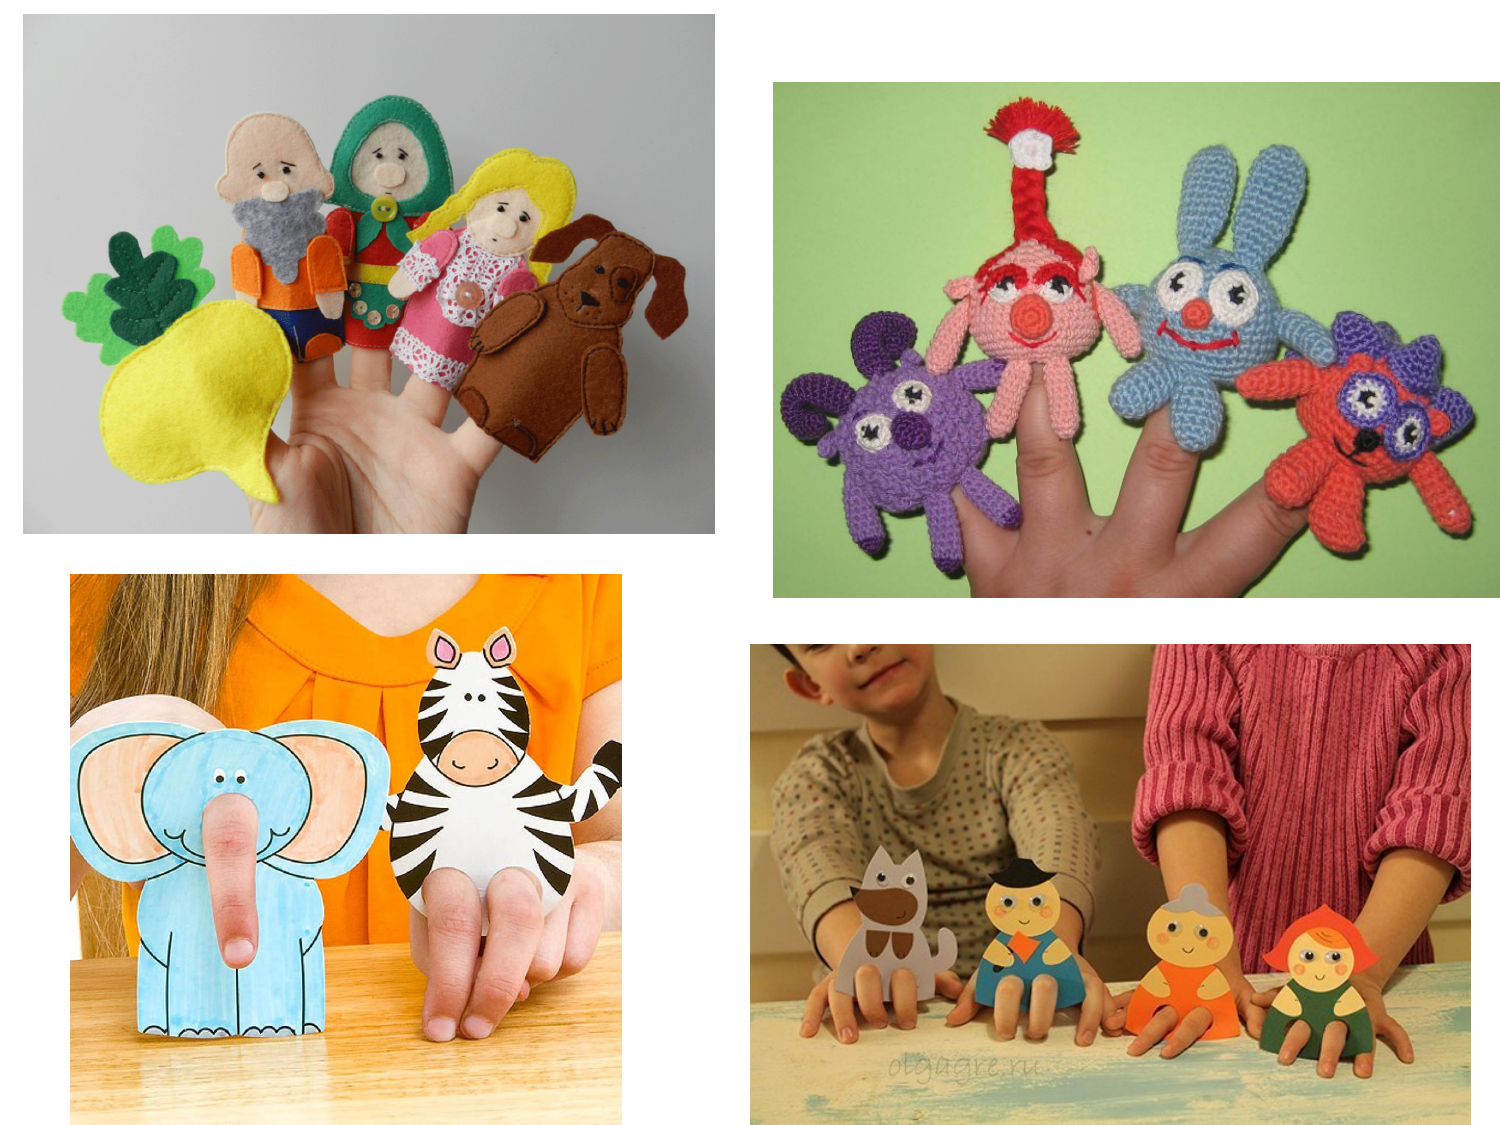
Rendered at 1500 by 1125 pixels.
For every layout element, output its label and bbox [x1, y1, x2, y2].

picture [70, 573, 622, 1125]
picture [749, 644, 1471, 1125]
picture [773, 82, 1500, 598]
picture [23, 14, 716, 534]
